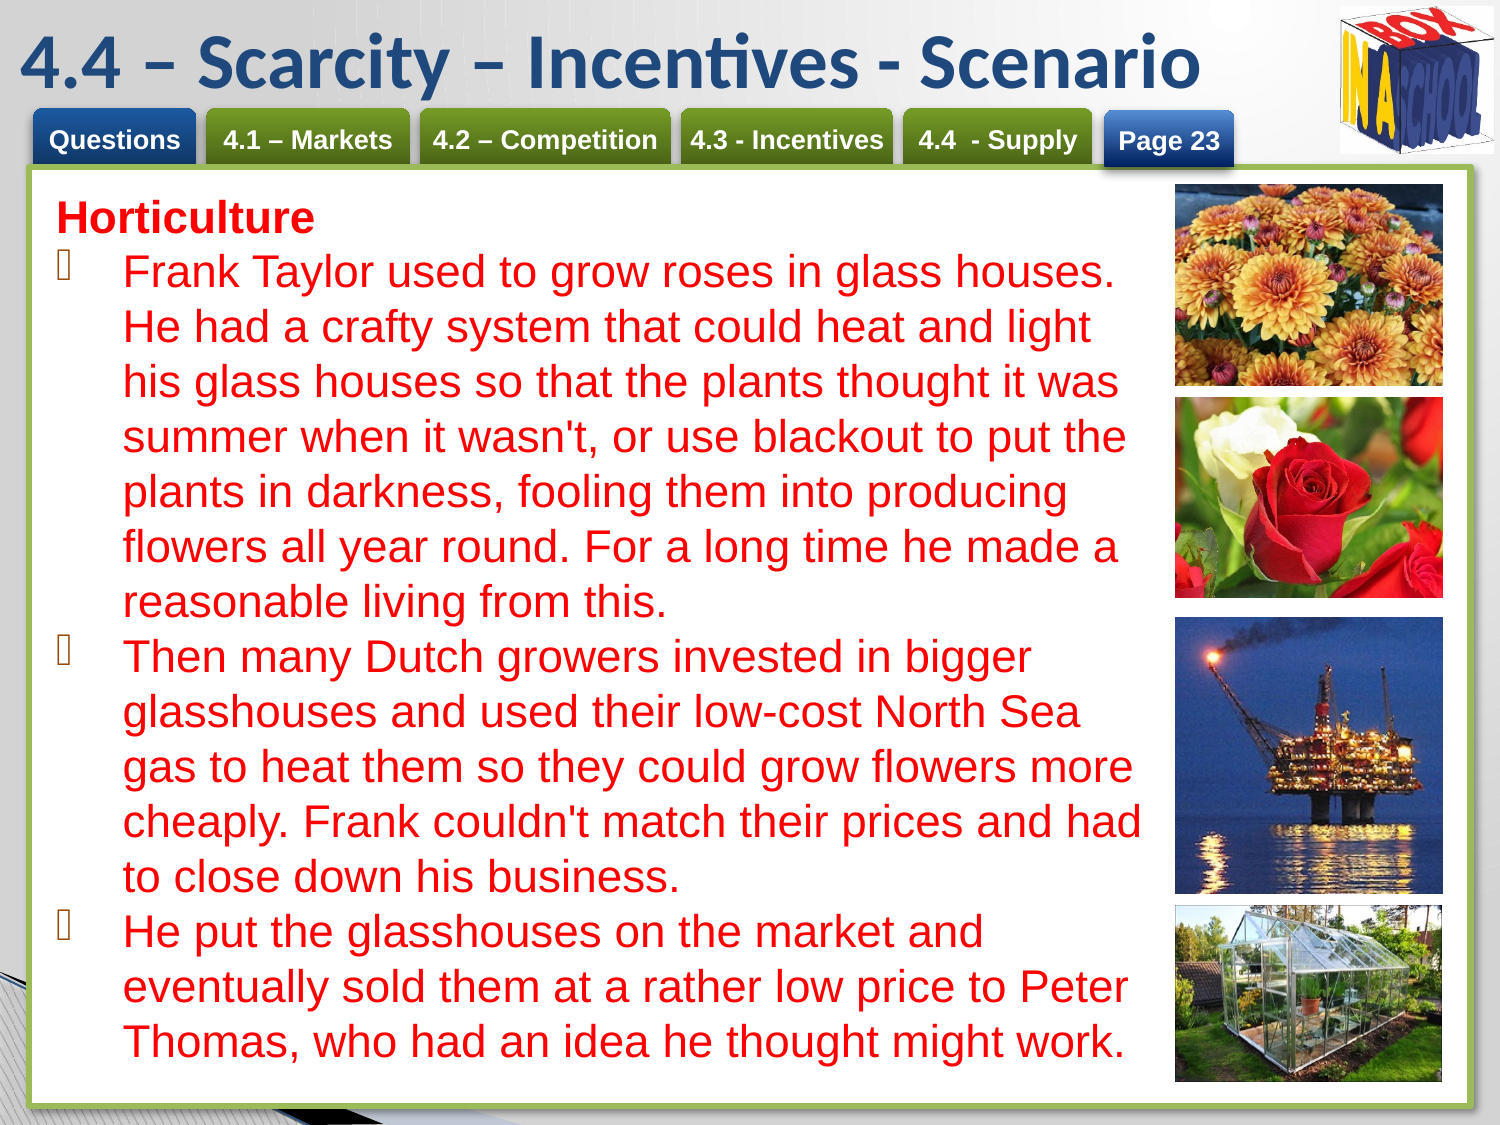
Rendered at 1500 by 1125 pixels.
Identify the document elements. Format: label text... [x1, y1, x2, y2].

picture [1174, 904, 1443, 1083]
text_box Horticulture Frank Taylor used to grow roses in glass houses. He had a crafty system that could heat and light his glass houses so that the plants thought it was summer when it wasn't, or use blackout to put the plants in darkness, fooling them into producing flowers all year round. For a long time he made a reasonable living from this. Then many Dutch growers invested in bigger glasshouses and used their low-cost North Sea gas to heat them so they could grow flowers more cheaply. Frank couldn't match their prices and had to close down his business. He put the glasshouses on the market and eventually sold them at a rather low price to Peter Thomas, who had an idea he thought might work. [41, 179, 1176, 1075]
picture [1174, 617, 1443, 894]
picture [1175, 184, 1444, 386]
text_box Page 23 [1104, 109, 1235, 167]
picture [1340, 6, 1495, 154]
picture [281, 1114, 303, 1125]
picture [1174, 396, 1443, 598]
title 4.4 – Scarcity – Incentives - Scenario [5, 11, 1270, 102]
